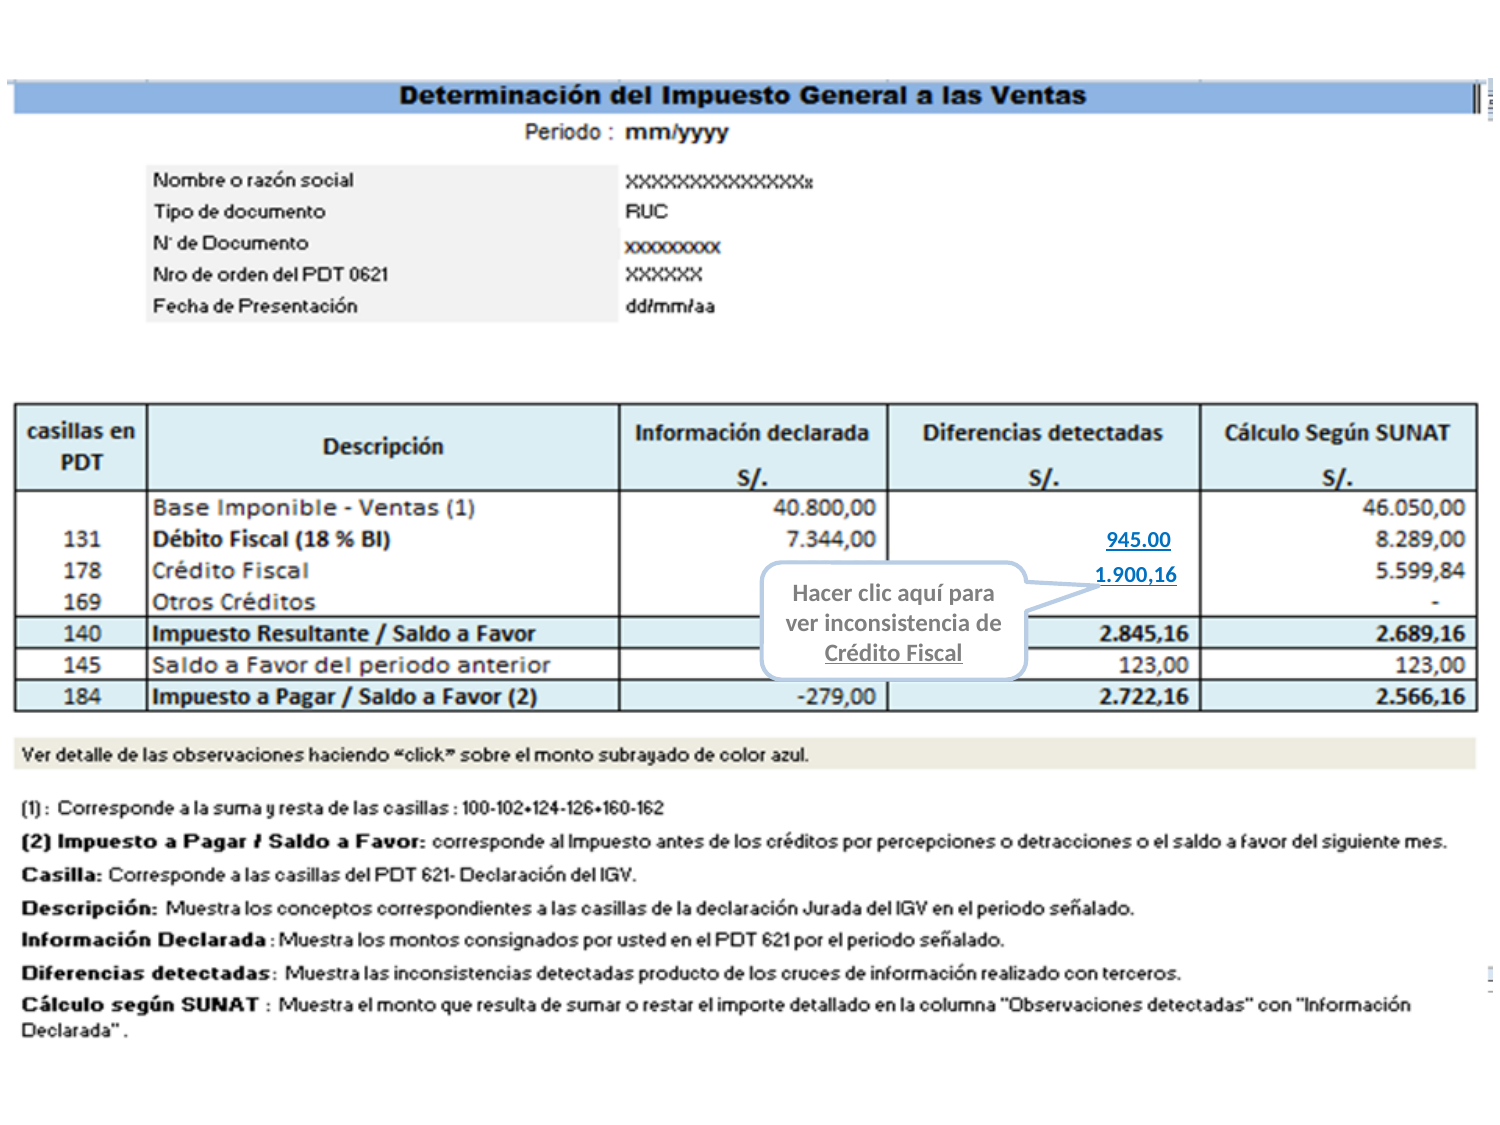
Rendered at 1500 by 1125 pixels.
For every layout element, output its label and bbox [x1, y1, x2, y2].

picture [6, 78, 1494, 1047]
